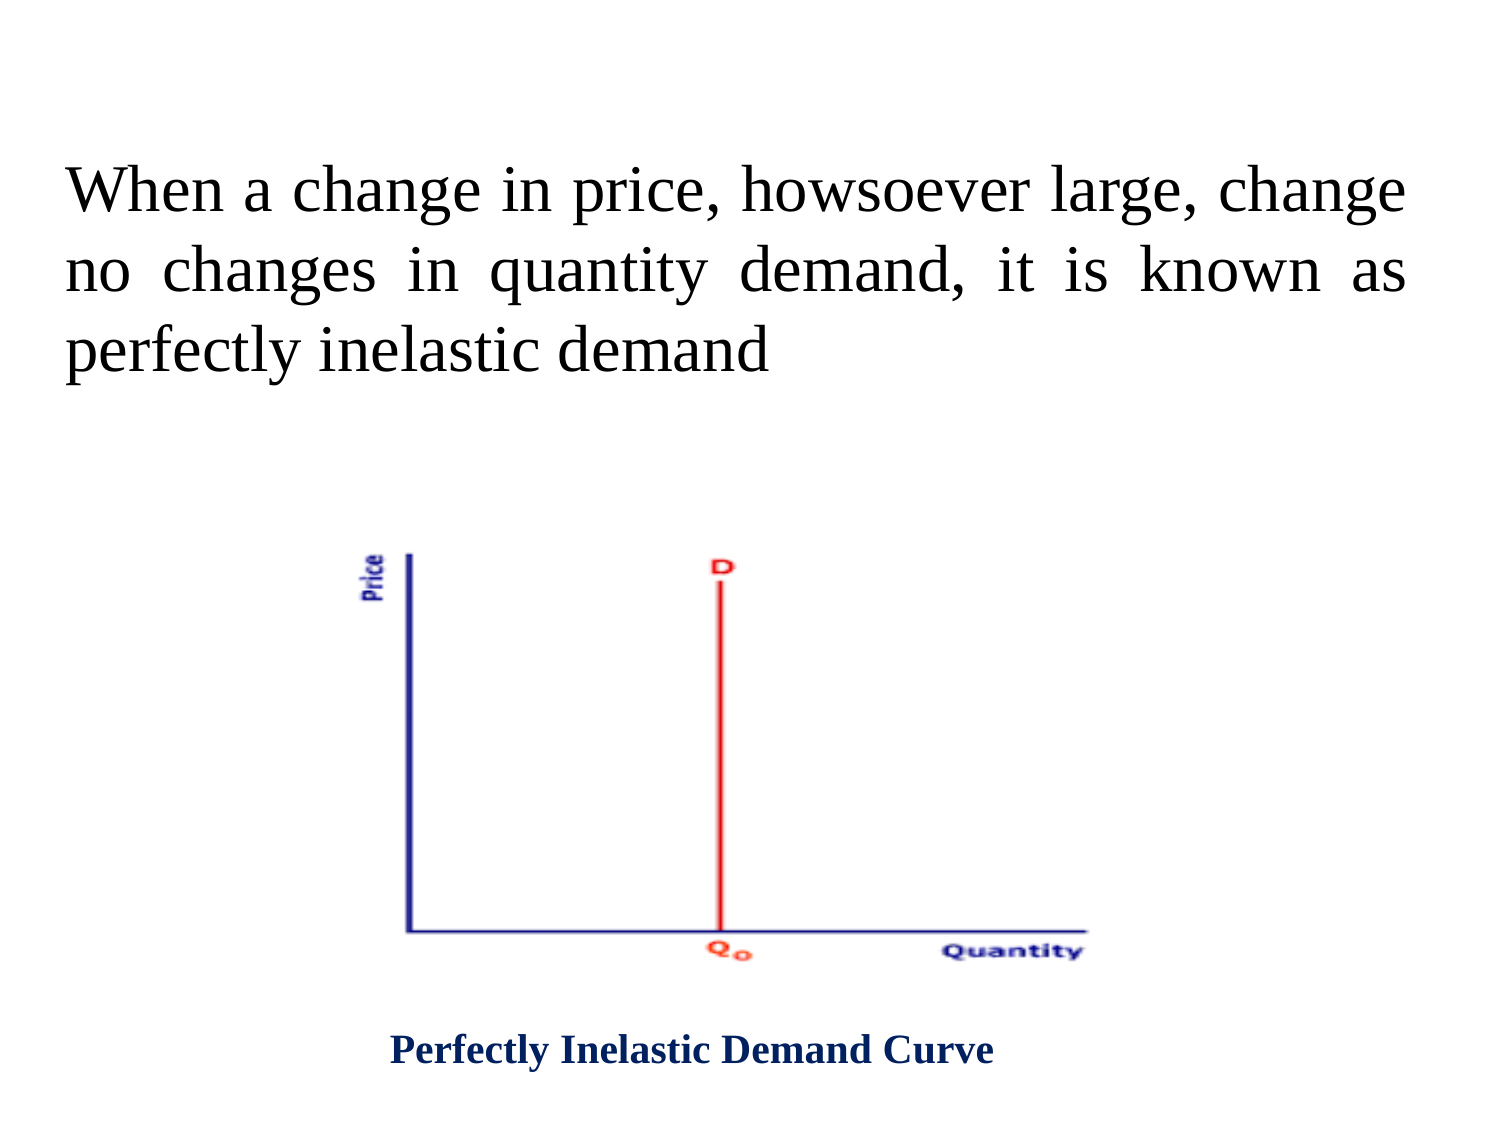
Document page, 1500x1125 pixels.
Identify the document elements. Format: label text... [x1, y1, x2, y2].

text_box Perfectly Inelastic Demand Curve [375, 1014, 1150, 1080]
list When a change in price, howsoever large, change no changes in quantity demand, it is known as perfectly inelastic demand [50, 137, 1425, 438]
picture [337, 549, 1101, 969]
